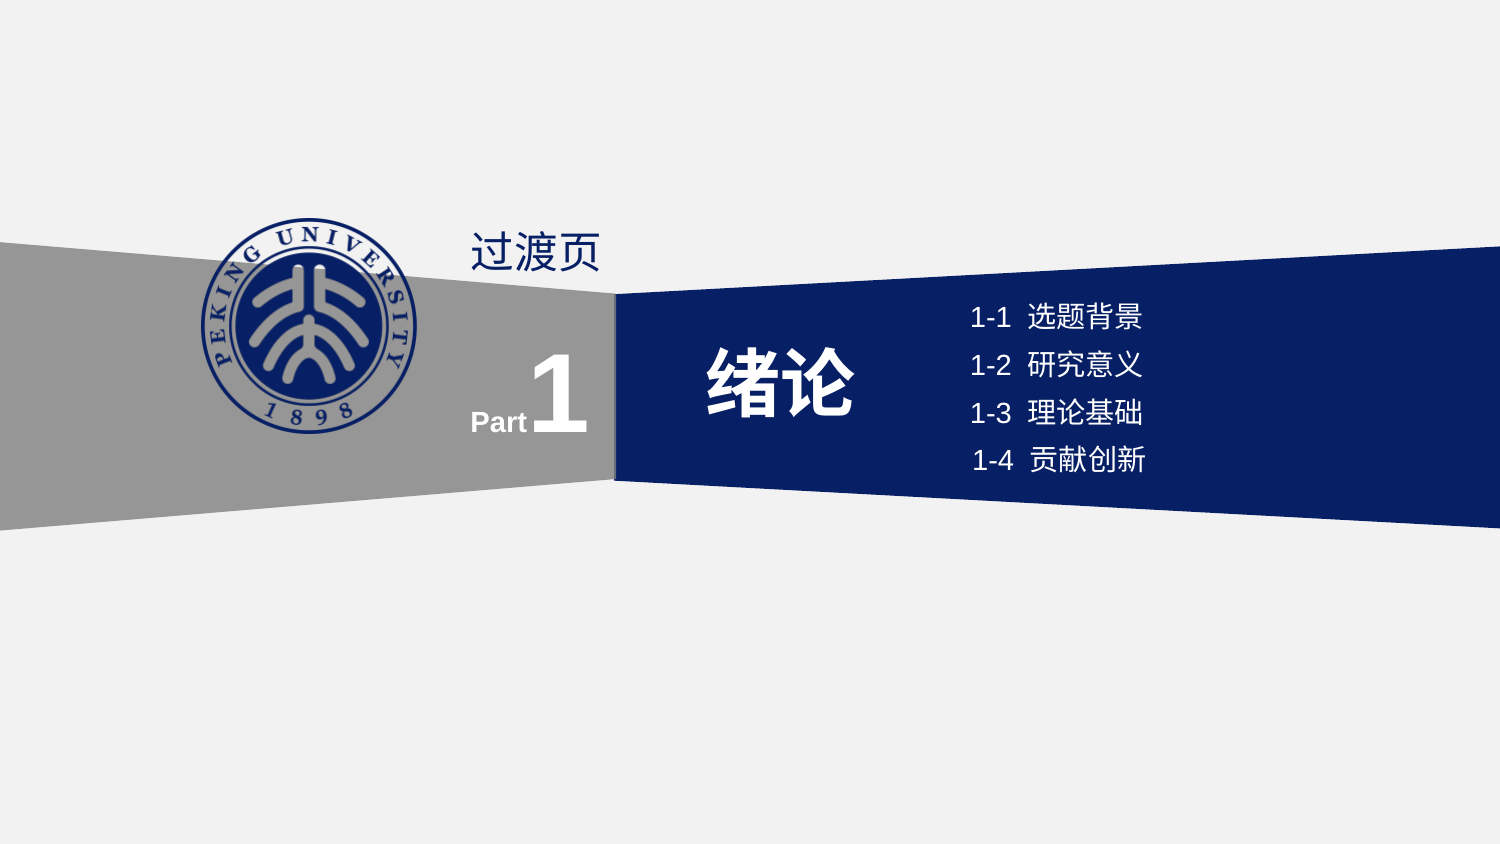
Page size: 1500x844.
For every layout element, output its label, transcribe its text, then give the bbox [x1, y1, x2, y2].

text_box [613, 245, 1500, 530]
picture [201, 218, 417, 434]
text_box [0, 241, 618, 532]
text_box 过渡页 [459, 218, 614, 283]
text_box Part1 [459, 314, 602, 461]
text_box 绪论 [694, 331, 868, 433]
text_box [957, 290, 1159, 484]
